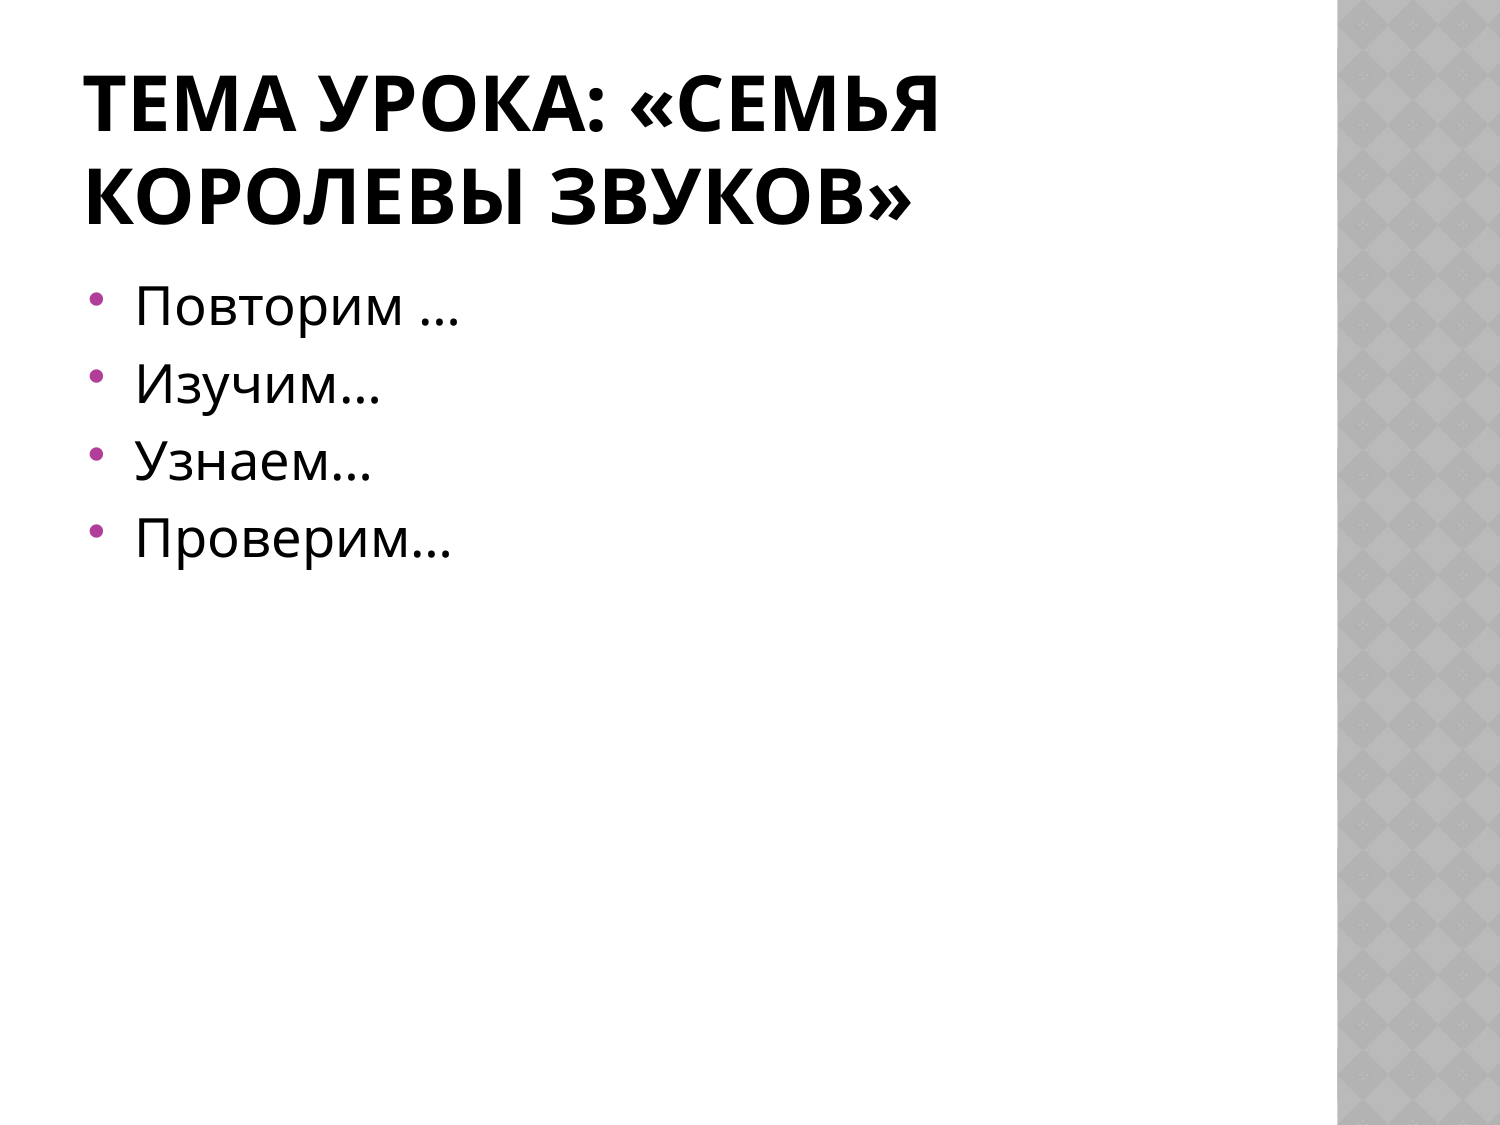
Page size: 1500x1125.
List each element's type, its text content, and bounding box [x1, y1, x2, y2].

list Повторим … Изучим… Узнаем… Проверим… [75, 264, 1263, 1059]
title Тема урока: «Семья Королевы звуков» [75, 52, 1263, 240]
